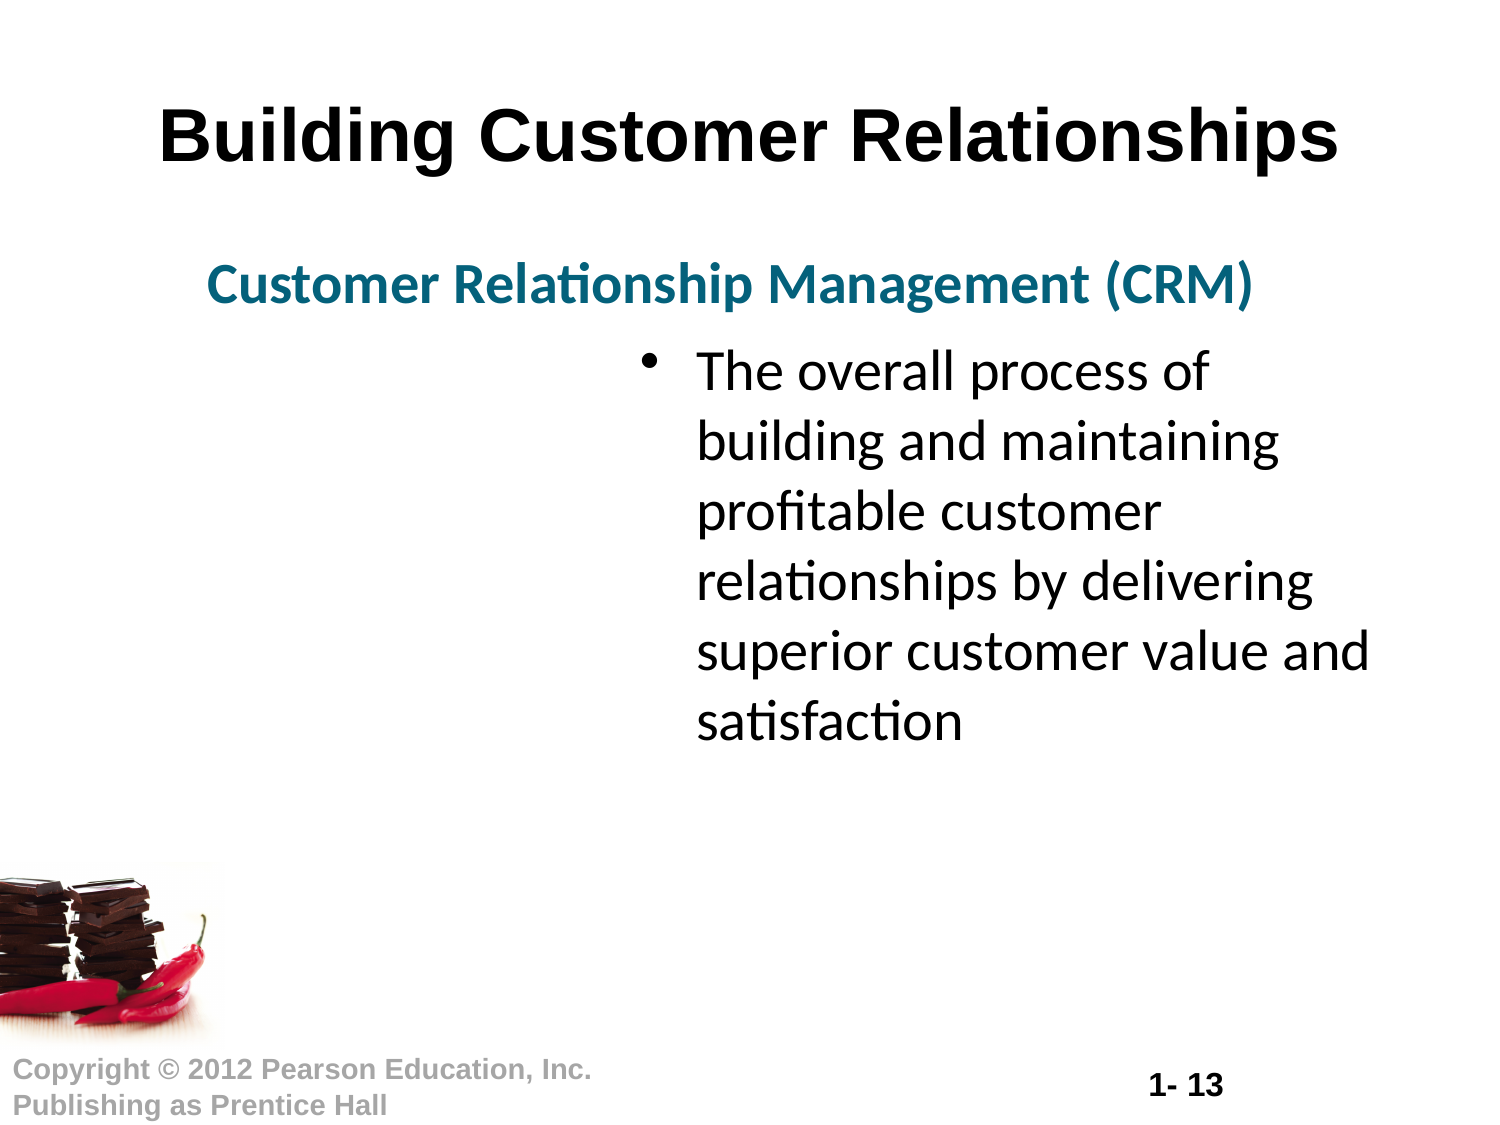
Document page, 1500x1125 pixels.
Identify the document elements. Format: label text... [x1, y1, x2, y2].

title Building Customer Relationships [112, 37, 1388, 226]
list The overall process of building and maintaining profitable customer relationships by delivering superior customer value and satisfaction [624, 324, 1388, 1001]
list Customer Relationship Management (CRM) [0, 237, 1463, 301]
picture [0, 862, 225, 1050]
